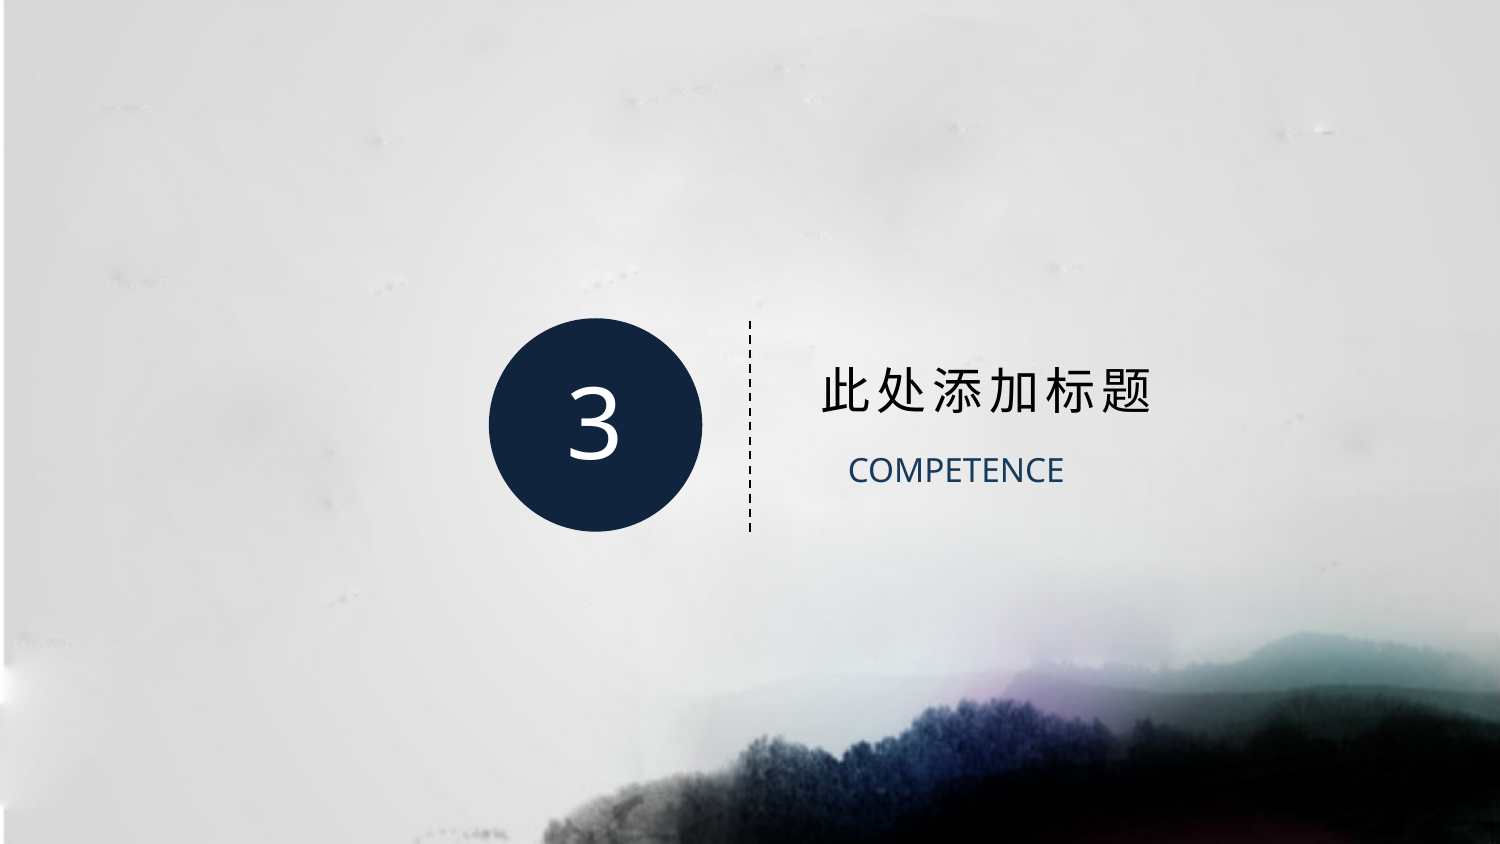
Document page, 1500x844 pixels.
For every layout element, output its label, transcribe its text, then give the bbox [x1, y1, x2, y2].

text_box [488, 317, 703, 532]
text_box 此处添加标题 [805, 351, 1167, 427]
text_box COMPETENCE [833, 441, 1080, 497]
picture [0, 0, 1500, 844]
